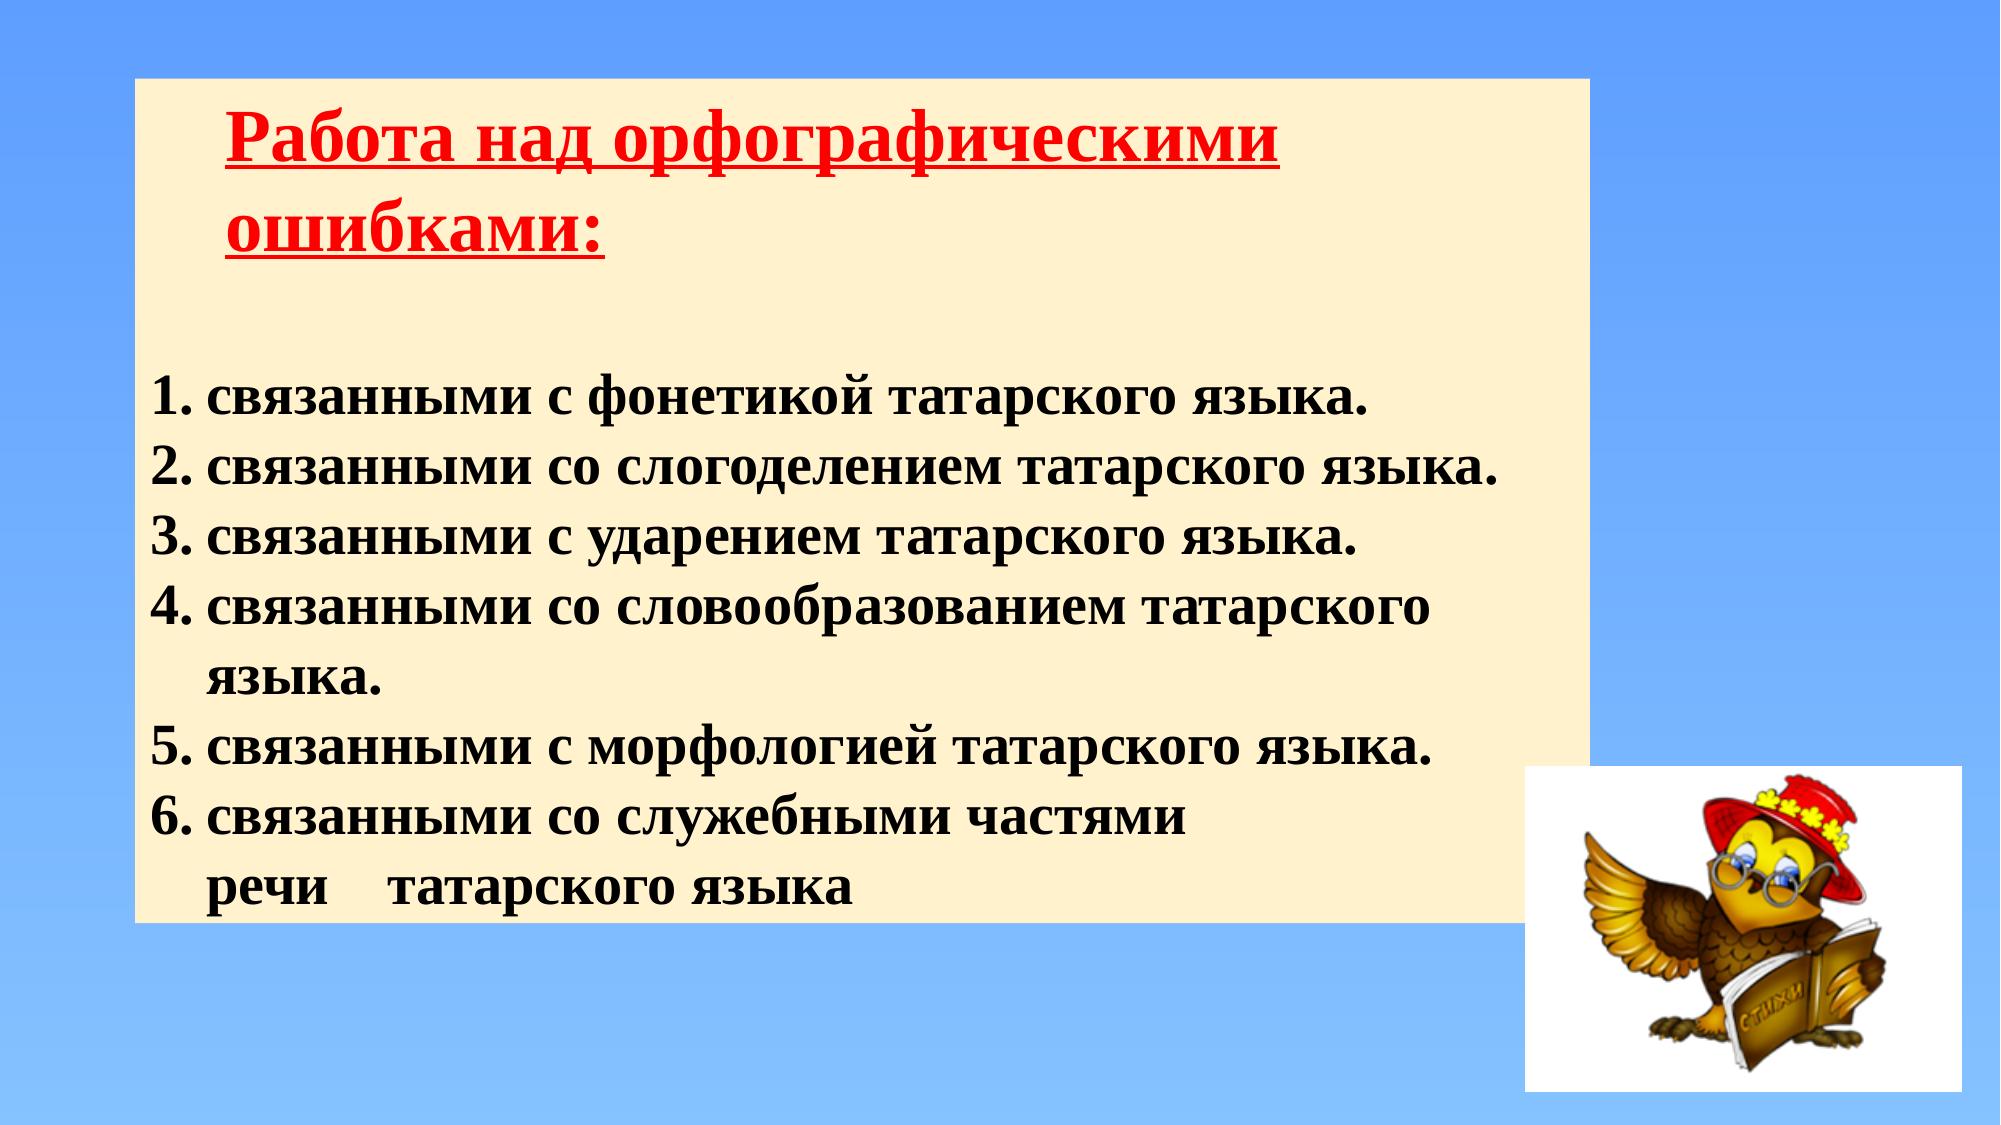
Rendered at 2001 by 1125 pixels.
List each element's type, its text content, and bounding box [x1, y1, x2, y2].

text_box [1524, 764, 1963, 1093]
text_box Работа над орфографическими ошибками: связанными с фонетикой татарского языка. связанными со слогоделением татарского языка. связанными с ударением татарского языка. связанными со словообразованием татарского языка. связанными с морфологией татарского языка. связанными со служебными частями речи татарского языка [135, 78, 1590, 924]
